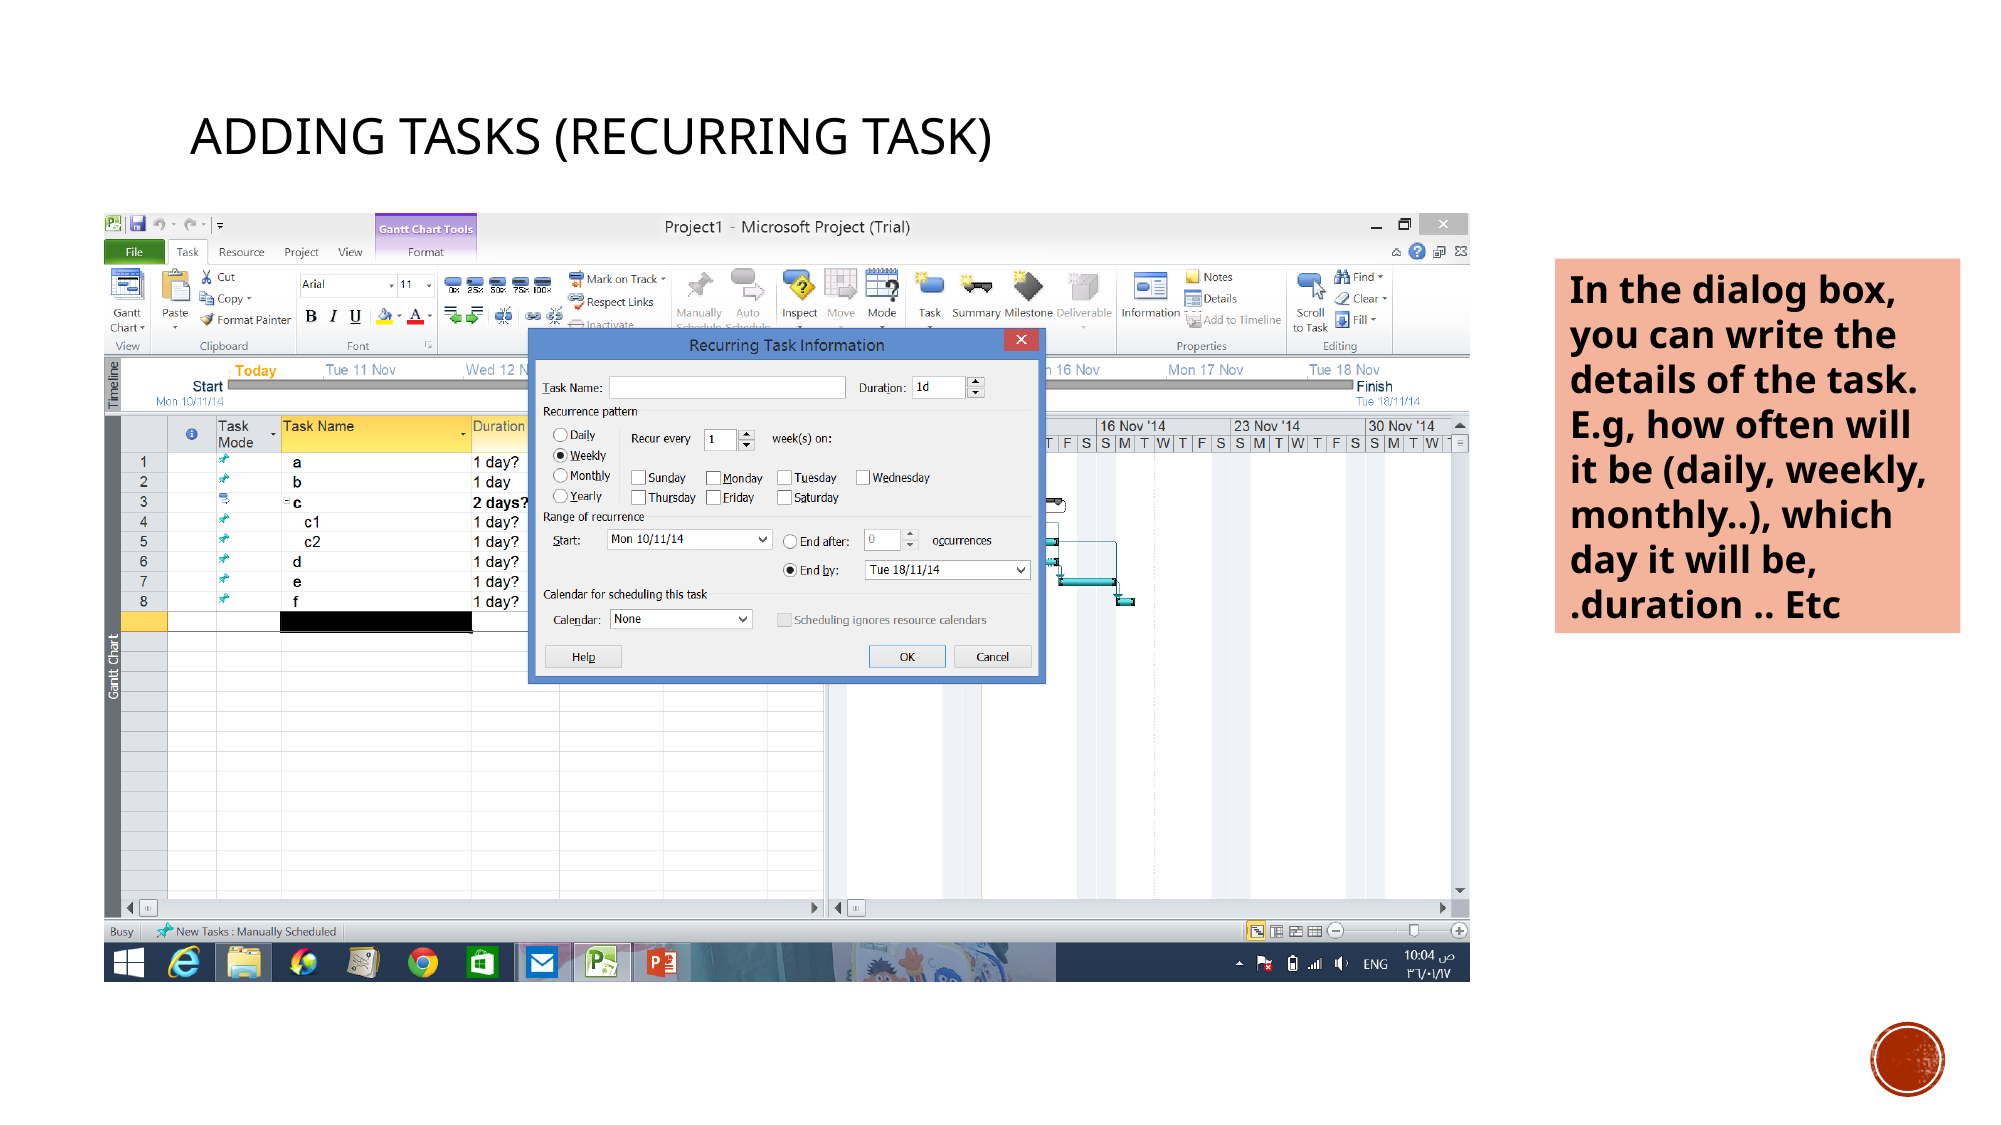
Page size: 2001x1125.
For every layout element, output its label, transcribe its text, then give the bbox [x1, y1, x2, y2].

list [107, 216, 1467, 980]
text_box In the dialog box, you can write the details of the task. E.g, how often will it be (daily, weekly, monthly..), which day it will be, duration .. Etc. [1555, 258, 1961, 634]
title Adding tasks (Recurring task) [175, 79, 1826, 197]
